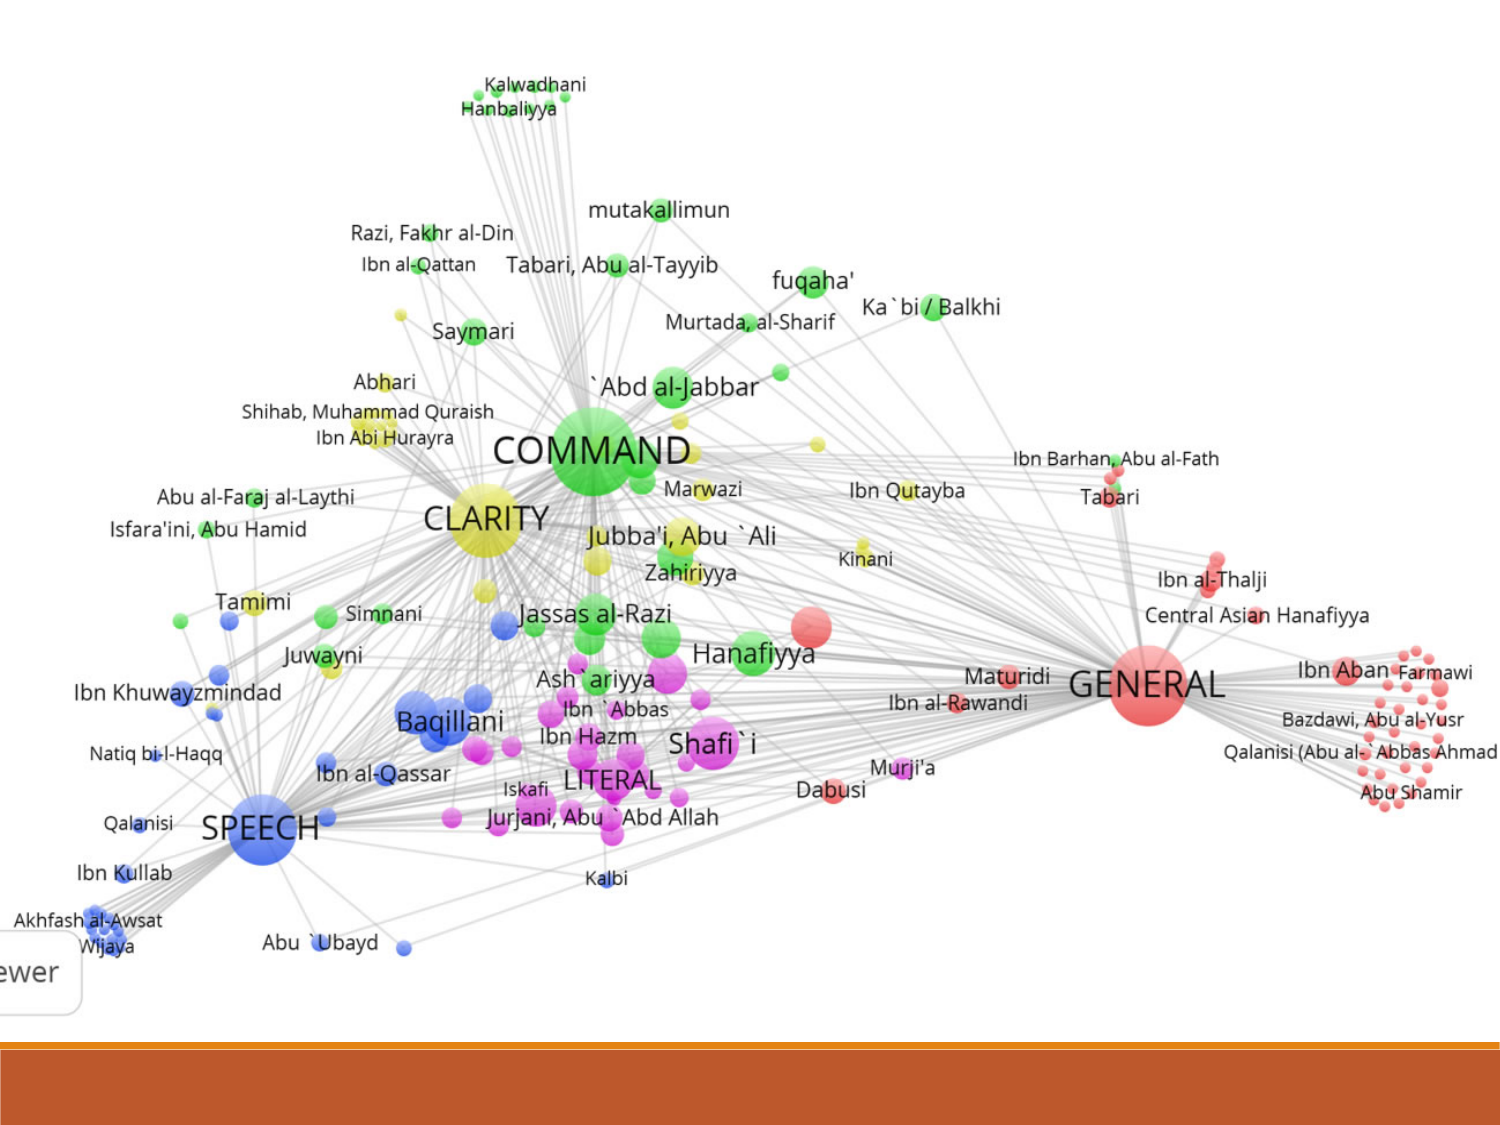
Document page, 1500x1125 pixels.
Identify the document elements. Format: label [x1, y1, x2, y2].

list [0, 0, 1500, 1042]
